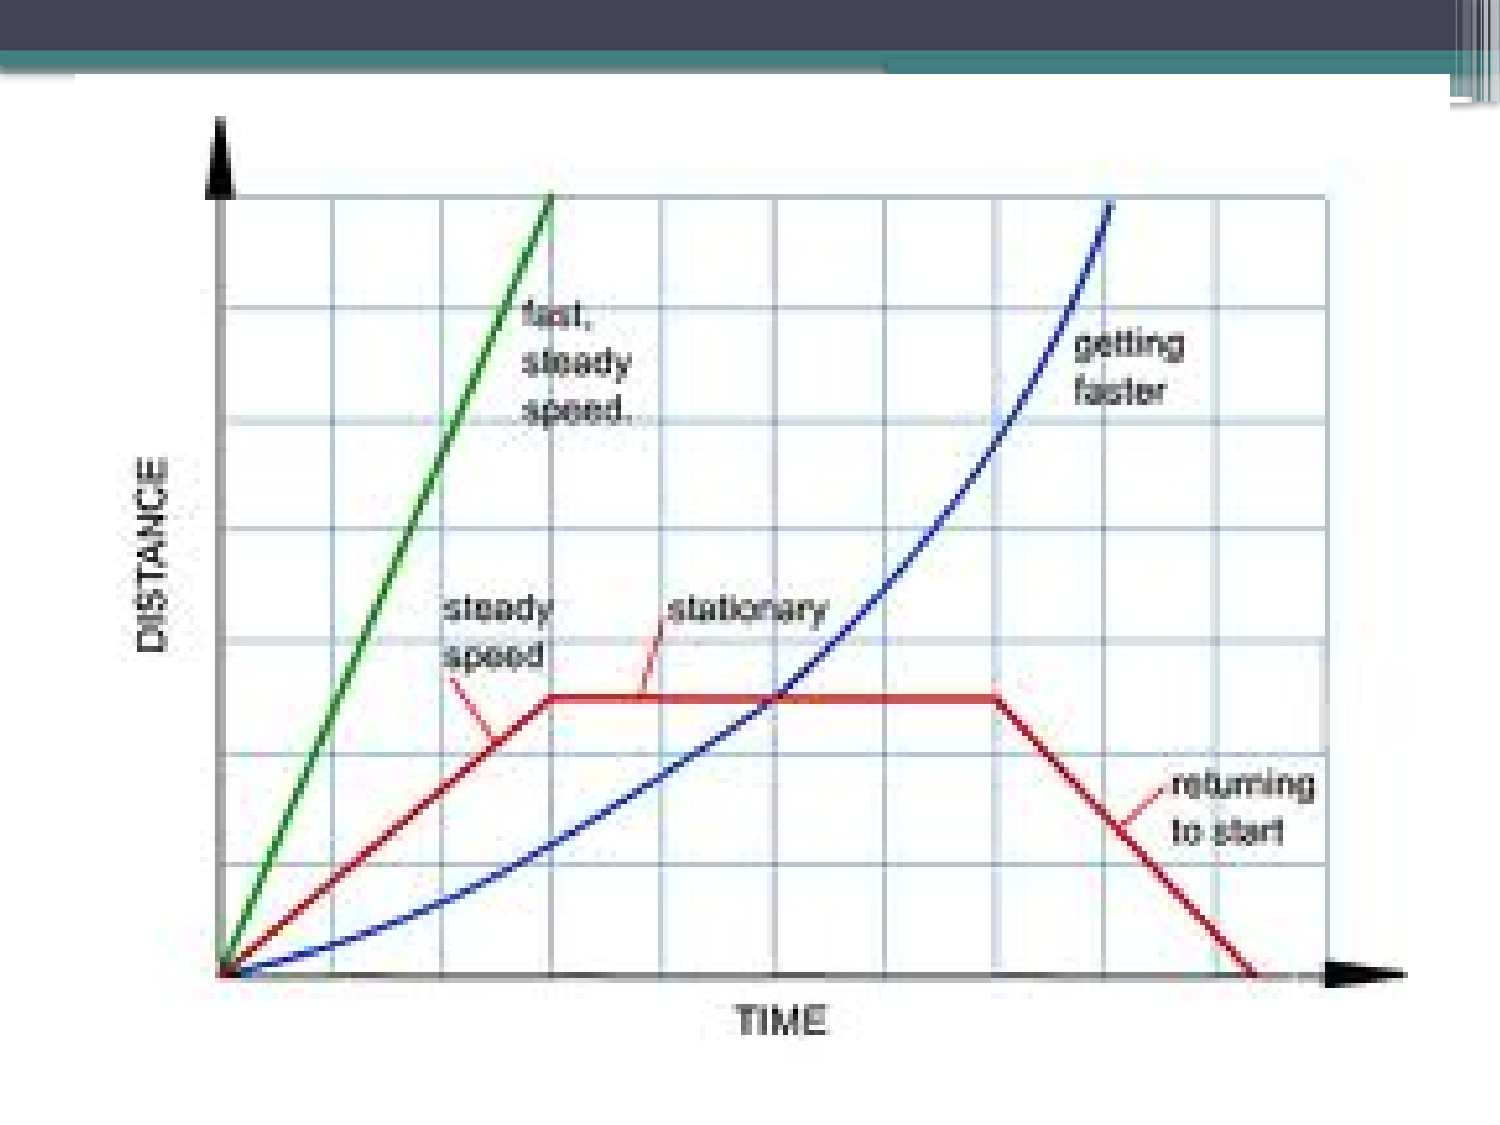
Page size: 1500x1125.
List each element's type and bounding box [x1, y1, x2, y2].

list [74, 74, 1451, 1078]
